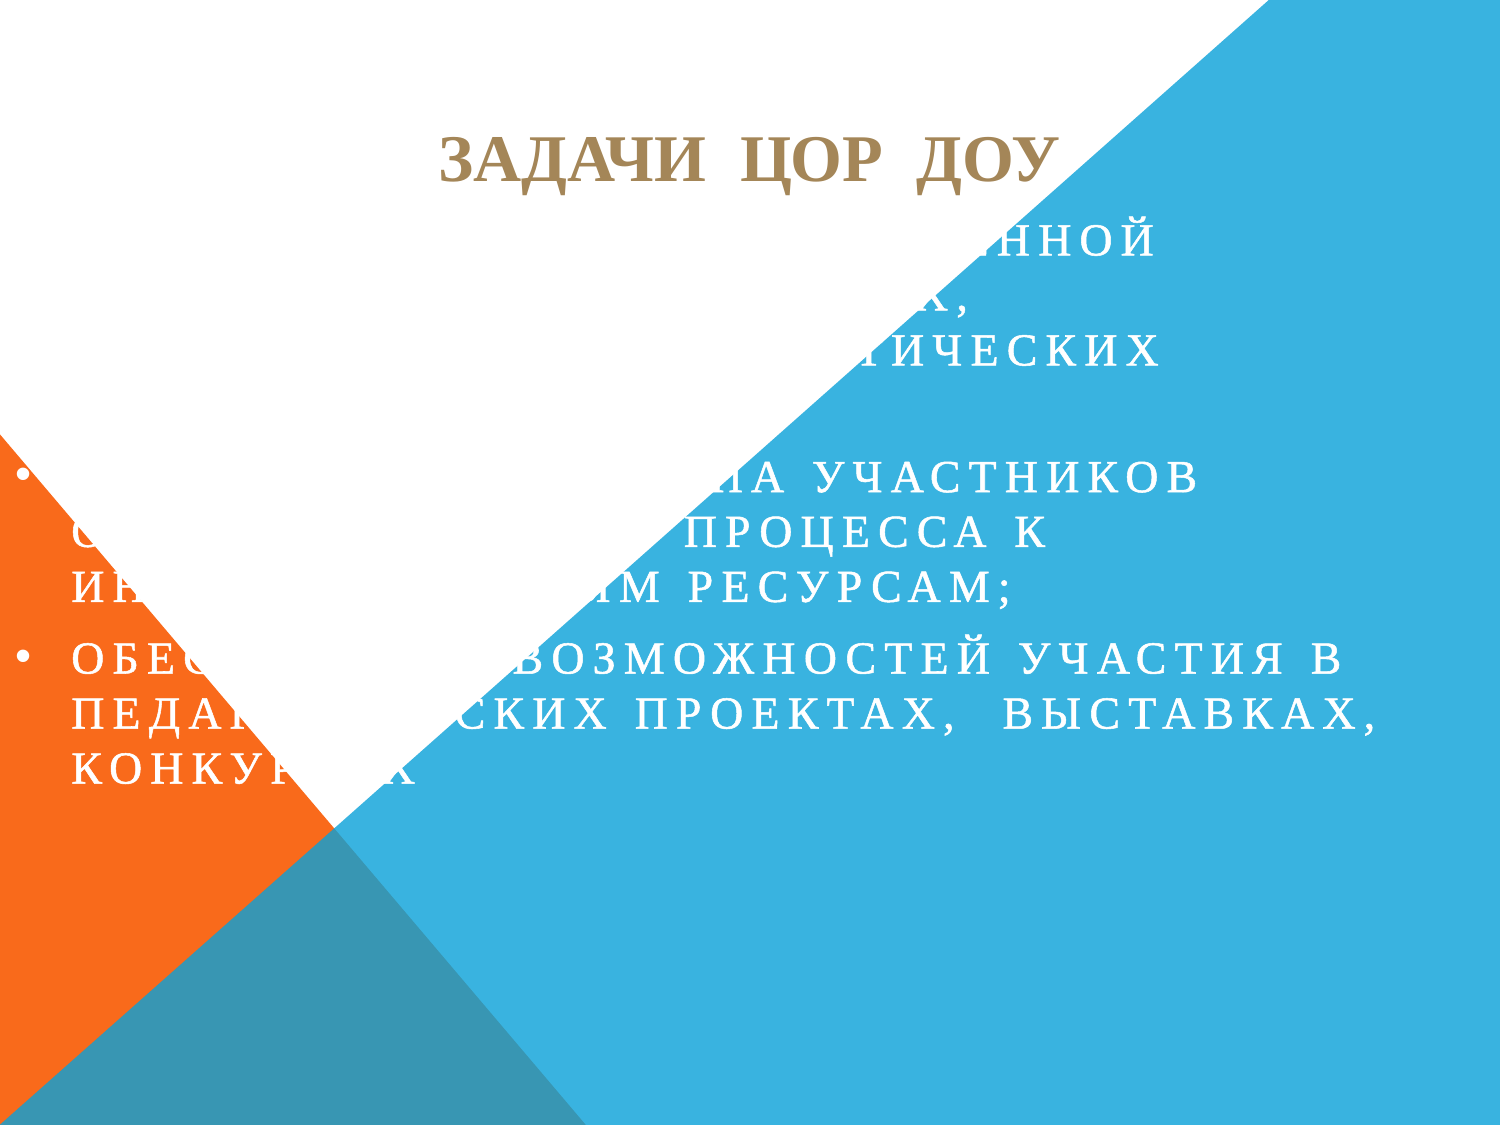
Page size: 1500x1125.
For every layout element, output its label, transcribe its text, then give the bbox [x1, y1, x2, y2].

title Задачи ЦОр ДОУ [112, 54, 1388, 197]
subtitle создание условий качественной подготовки методических, педагогических, дидактических материалов; обеспечение доступа участников образовательного процесса к информационным ресурсам; обеспечение возможностей участия в педагогических проектах, выставках, конкурсах [0, 208, 1500, 976]
